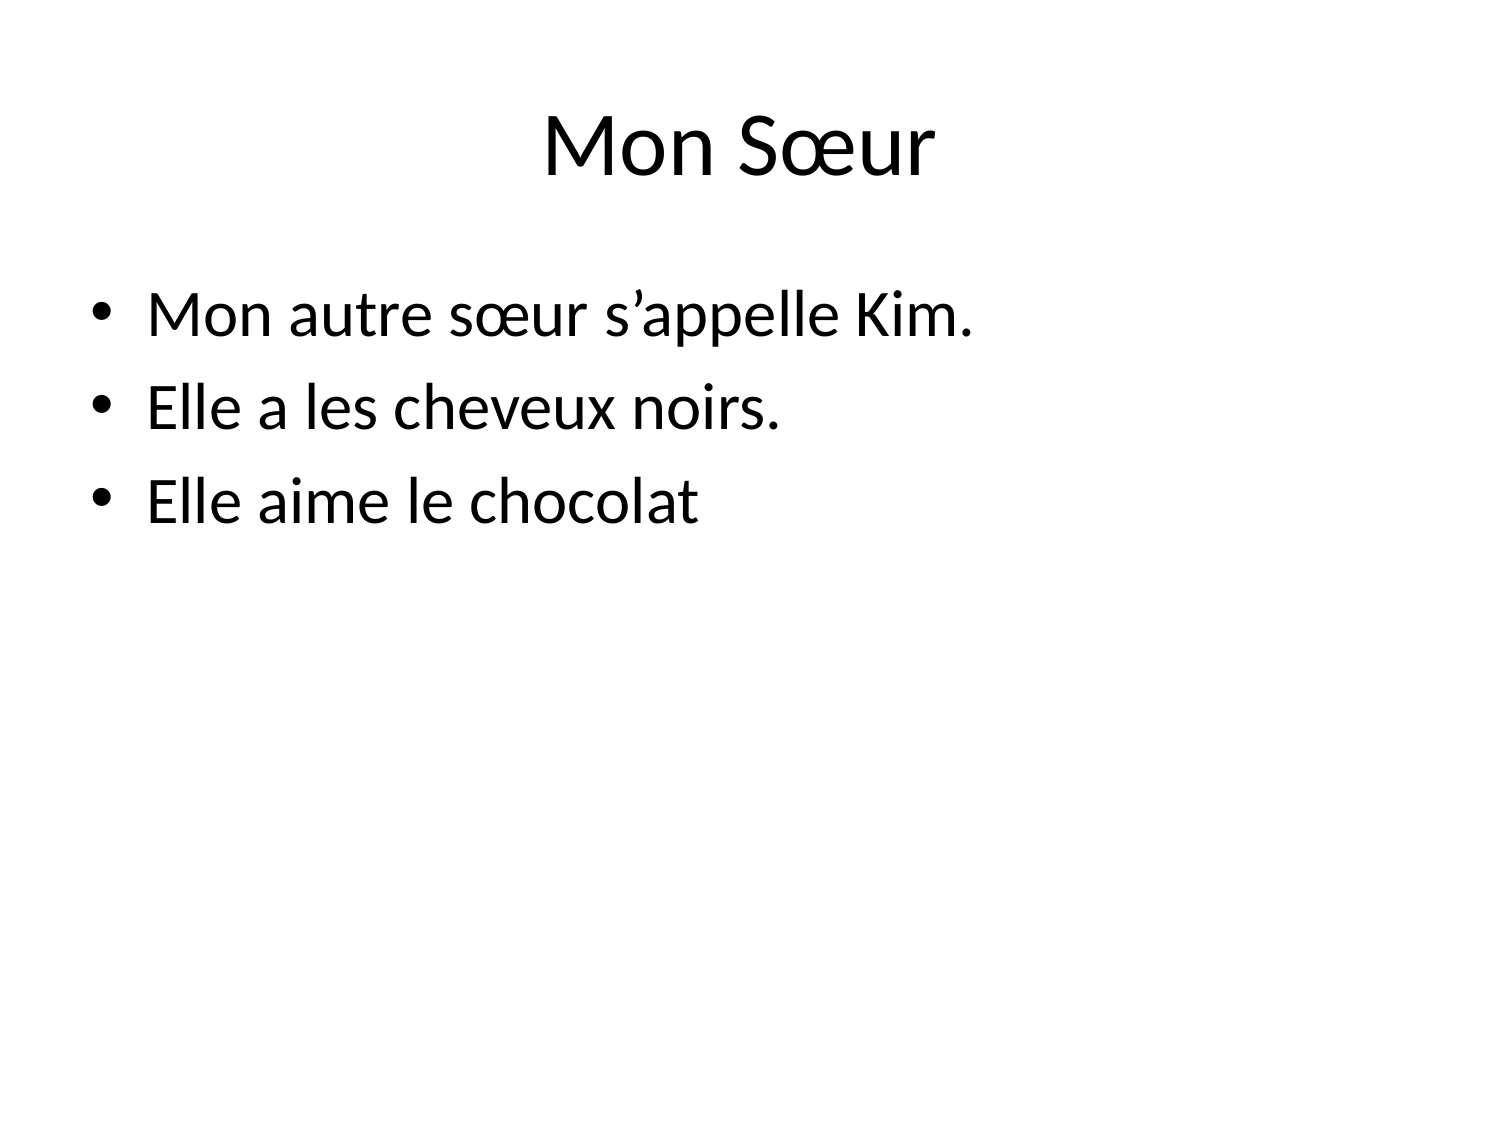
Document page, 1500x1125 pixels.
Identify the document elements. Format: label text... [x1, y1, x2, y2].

list Mon autre sœur s’appelle Kim. Elle a les cheveux noirs. Elle aime le chocolat [75, 262, 1425, 1005]
title Mon Sœur [75, 45, 1425, 233]
